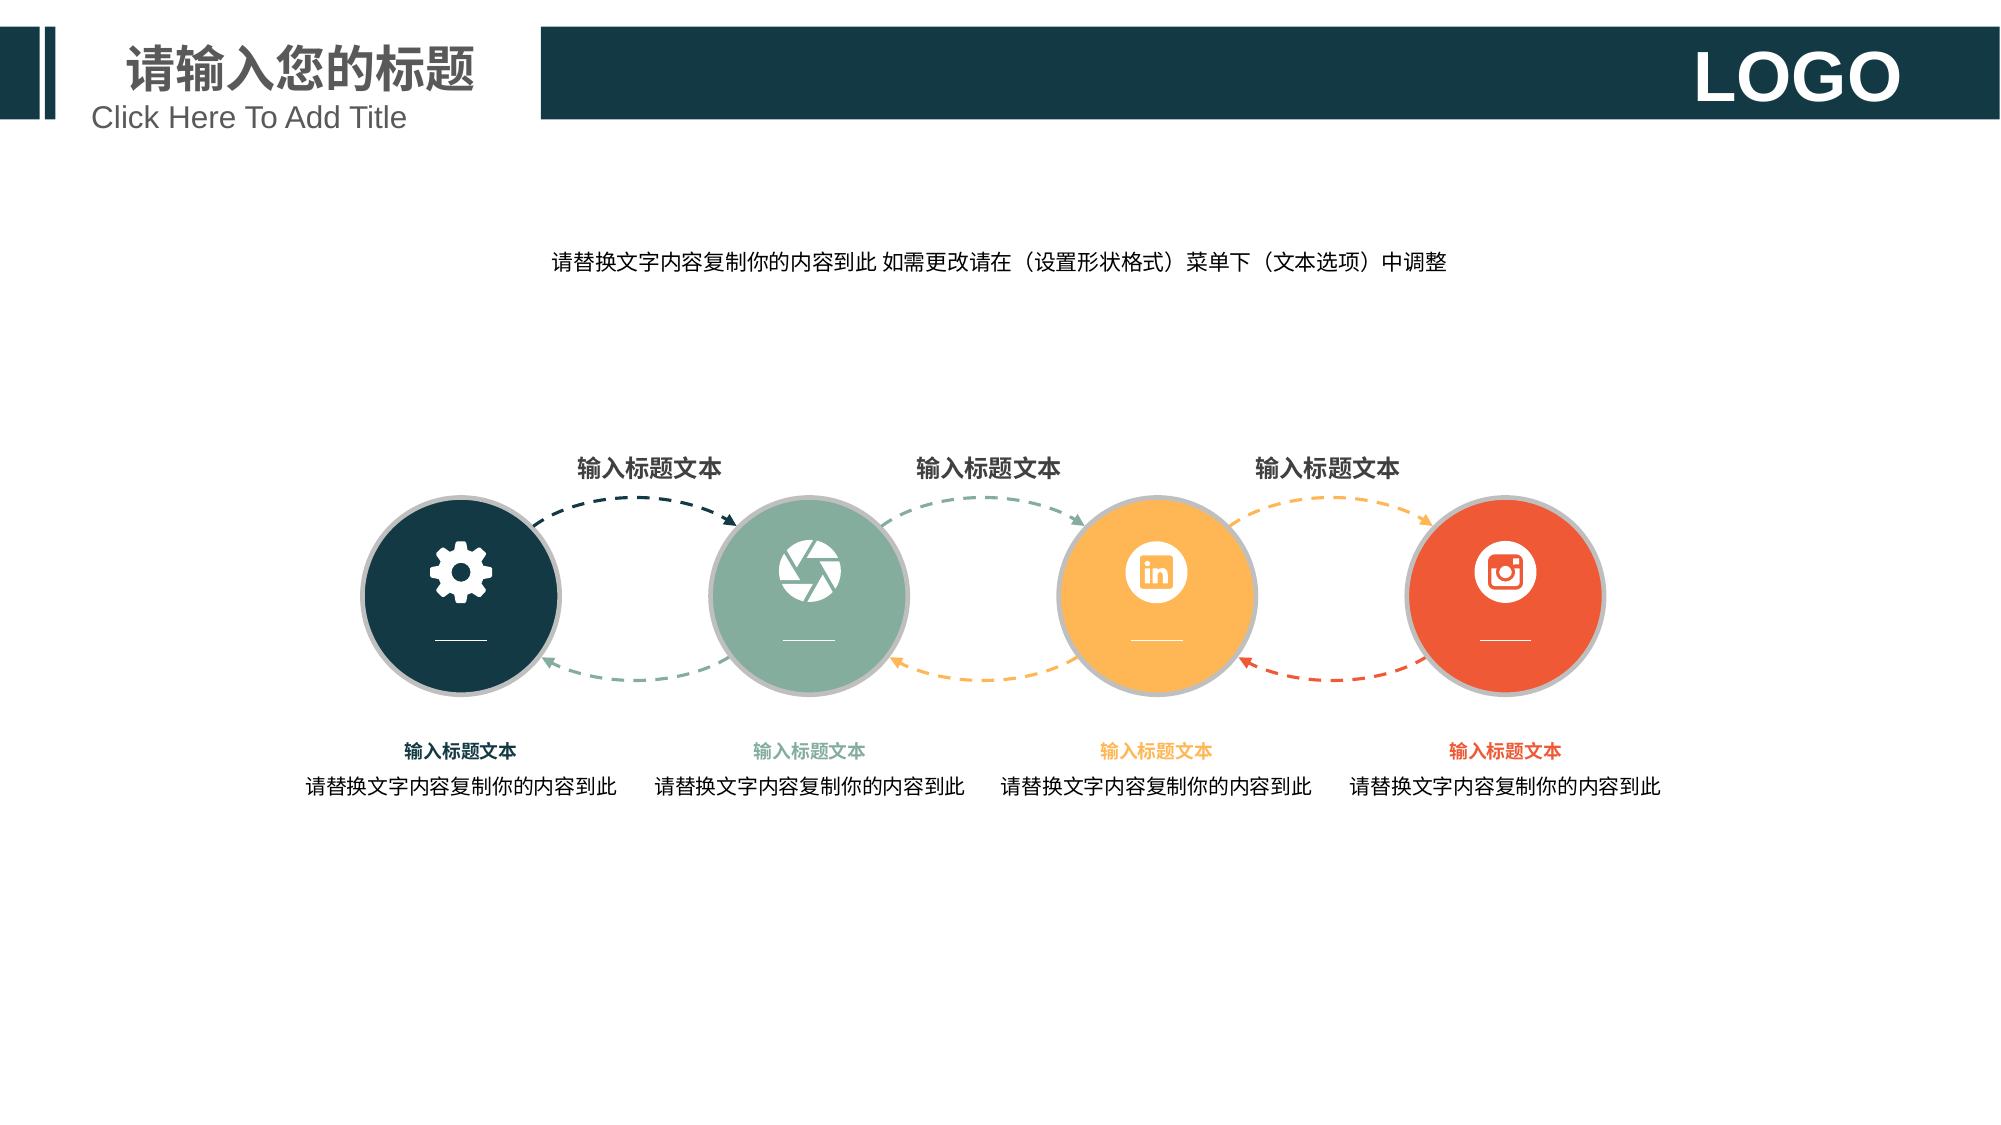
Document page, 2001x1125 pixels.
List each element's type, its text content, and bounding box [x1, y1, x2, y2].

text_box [362, 449, 1605, 695]
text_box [990, 737, 1323, 918]
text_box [644, 737, 976, 918]
text_box 请替换文字内容复制你的内容到此 如需更改请在（设置形状格式）菜单下（文本选项）中调整 [323, 238, 1677, 368]
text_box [295, 737, 627, 918]
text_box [1339, 737, 1672, 918]
